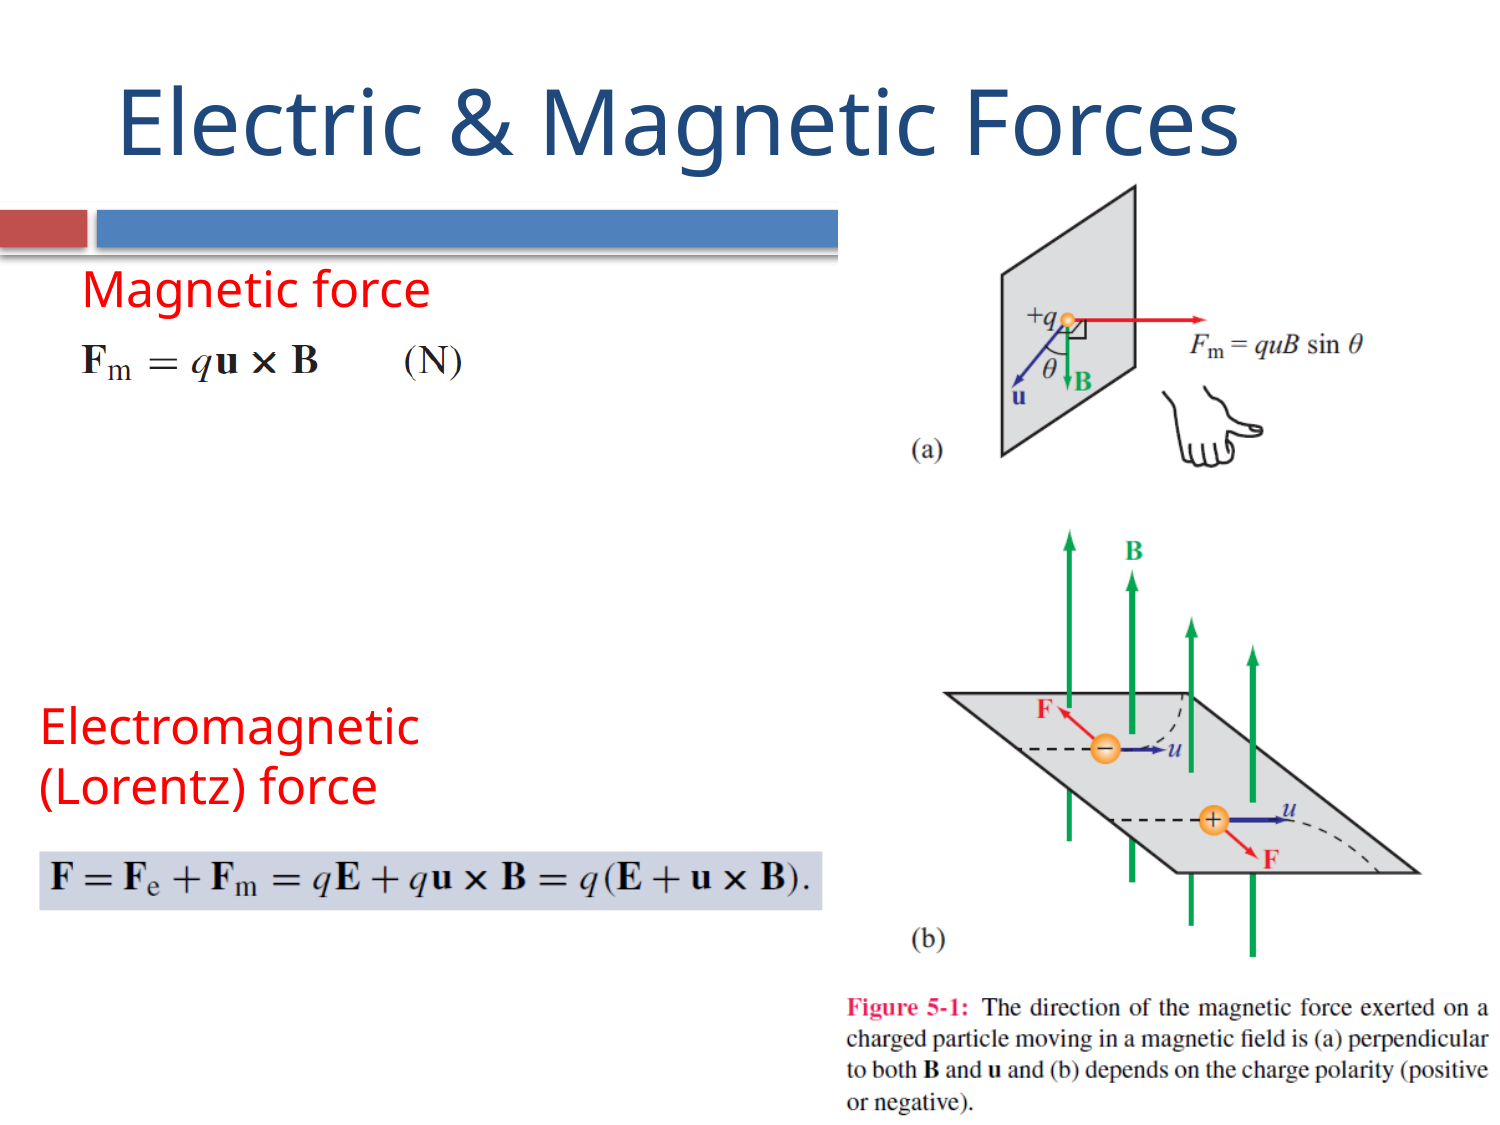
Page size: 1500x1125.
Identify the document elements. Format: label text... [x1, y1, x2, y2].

text_box Electromagnetic (Lorentz) force [24, 687, 600, 823]
picture [74, 335, 463, 386]
text_box Electric & Magnetic Forces [100, 37, 1438, 200]
picture [838, 174, 1500, 1124]
picture [37, 849, 826, 913]
text_box Magnetic force [66, 249, 467, 325]
